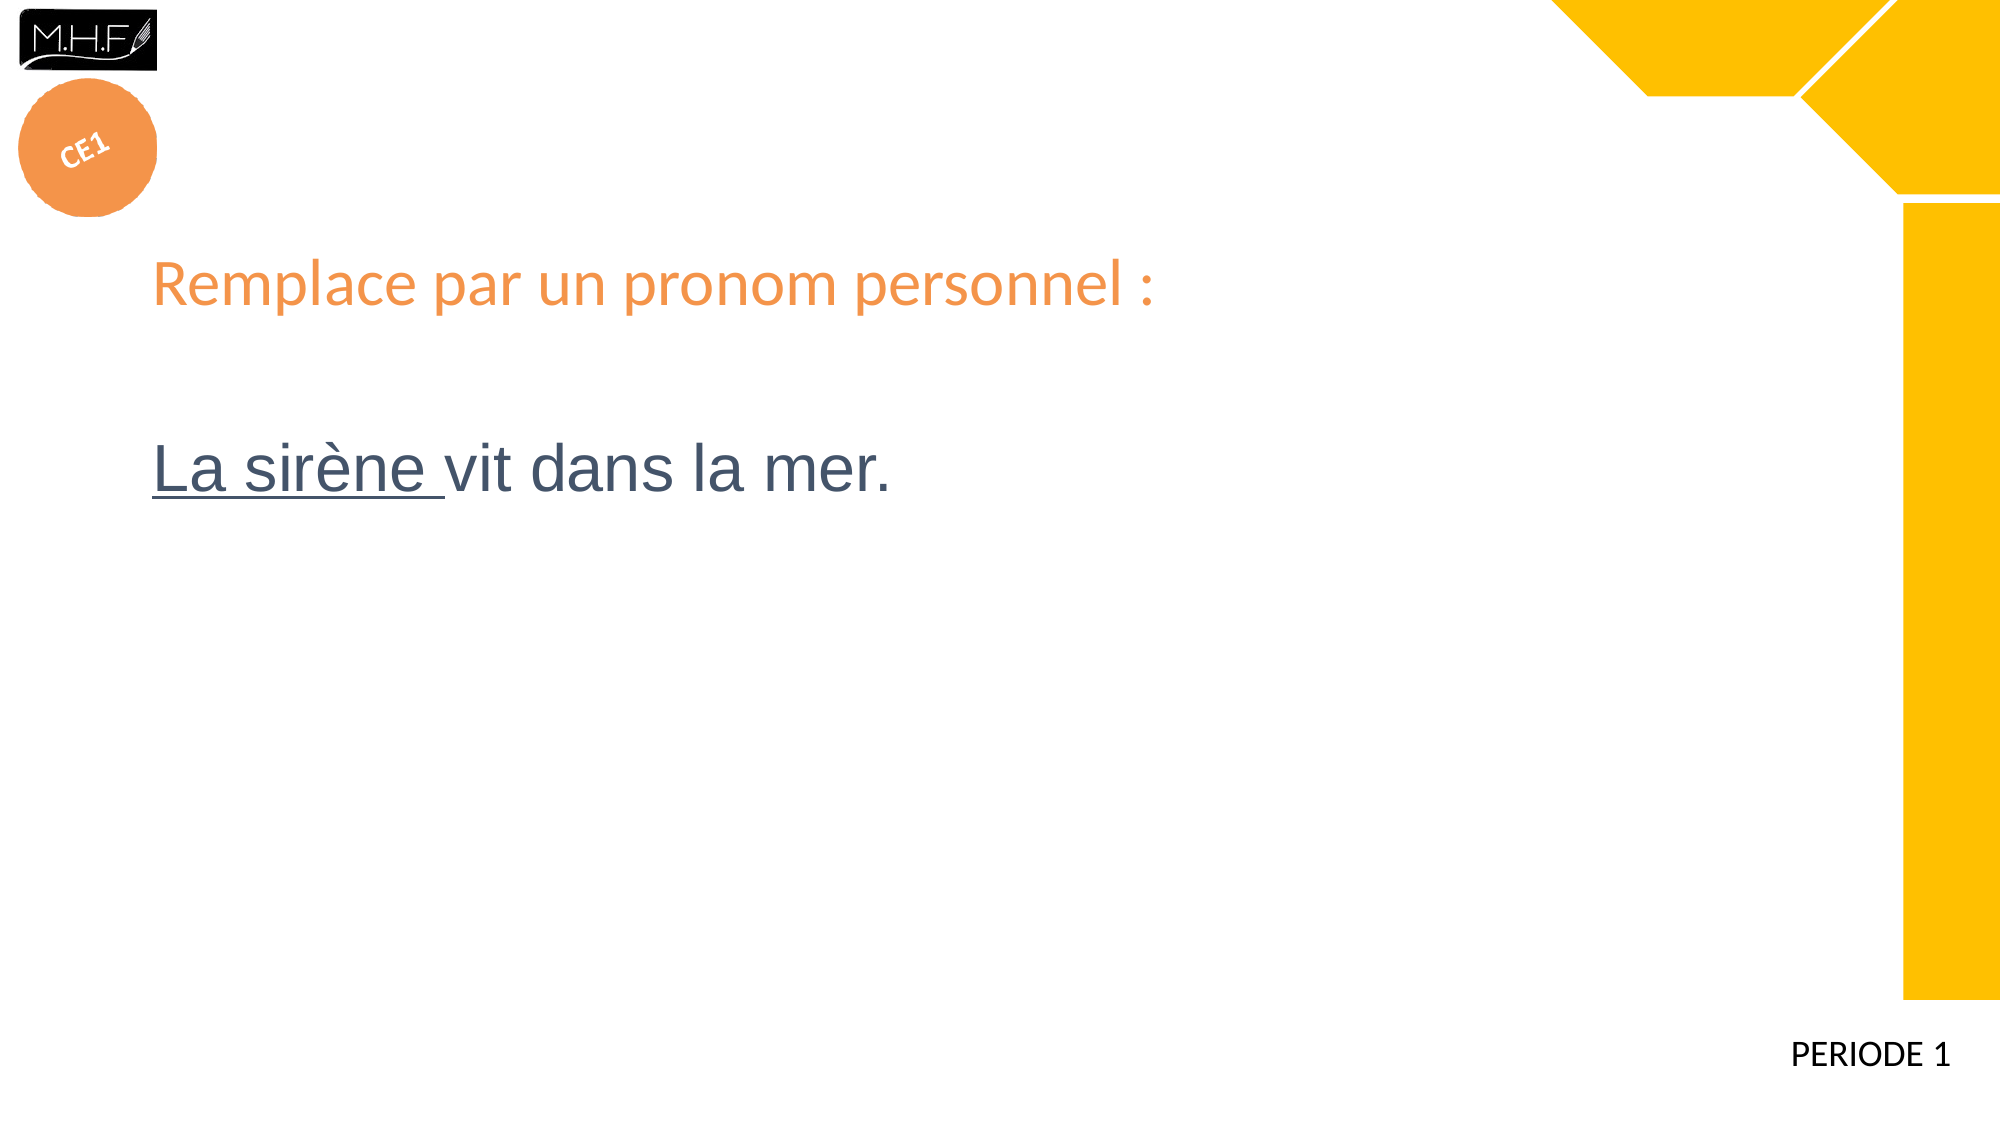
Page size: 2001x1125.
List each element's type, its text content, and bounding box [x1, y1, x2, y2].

picture [16, 7, 157, 74]
text_box [1549, 0, 1892, 98]
text_box PERIODE 1 [1362, 1021, 1967, 1082]
text_box [1902, 202, 2000, 1001]
text_box [1799, 0, 2000, 196]
list Remplace par un pronom personnel : La sirène vit dans la mer. [137, 240, 1863, 1014]
picture [18, 78, 157, 218]
